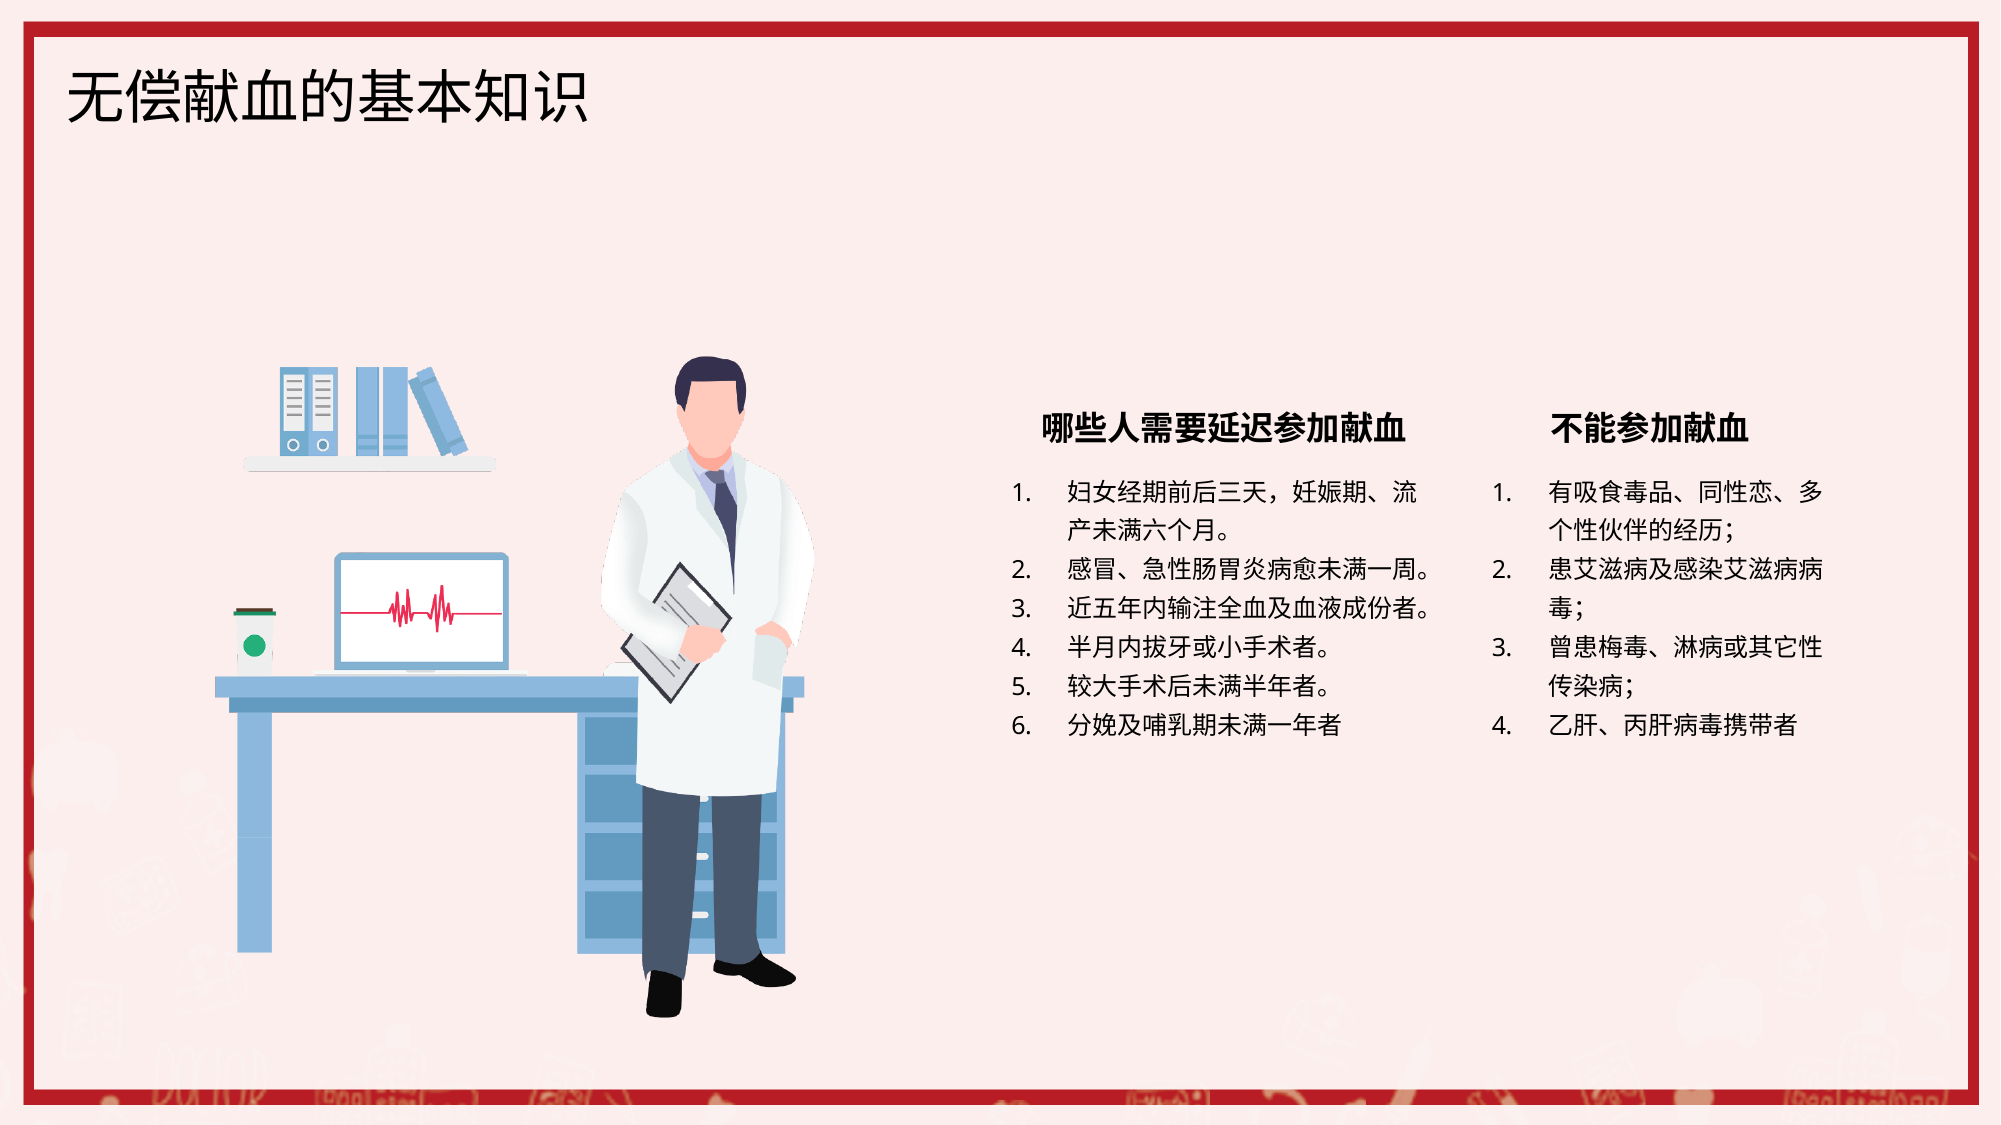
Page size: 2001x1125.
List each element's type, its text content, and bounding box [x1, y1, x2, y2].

text_box 无偿献血的基本知识 [51, 52, 829, 138]
picture [0, 0, 2000, 1125]
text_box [996, 399, 1446, 747]
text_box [1477, 399, 1841, 747]
